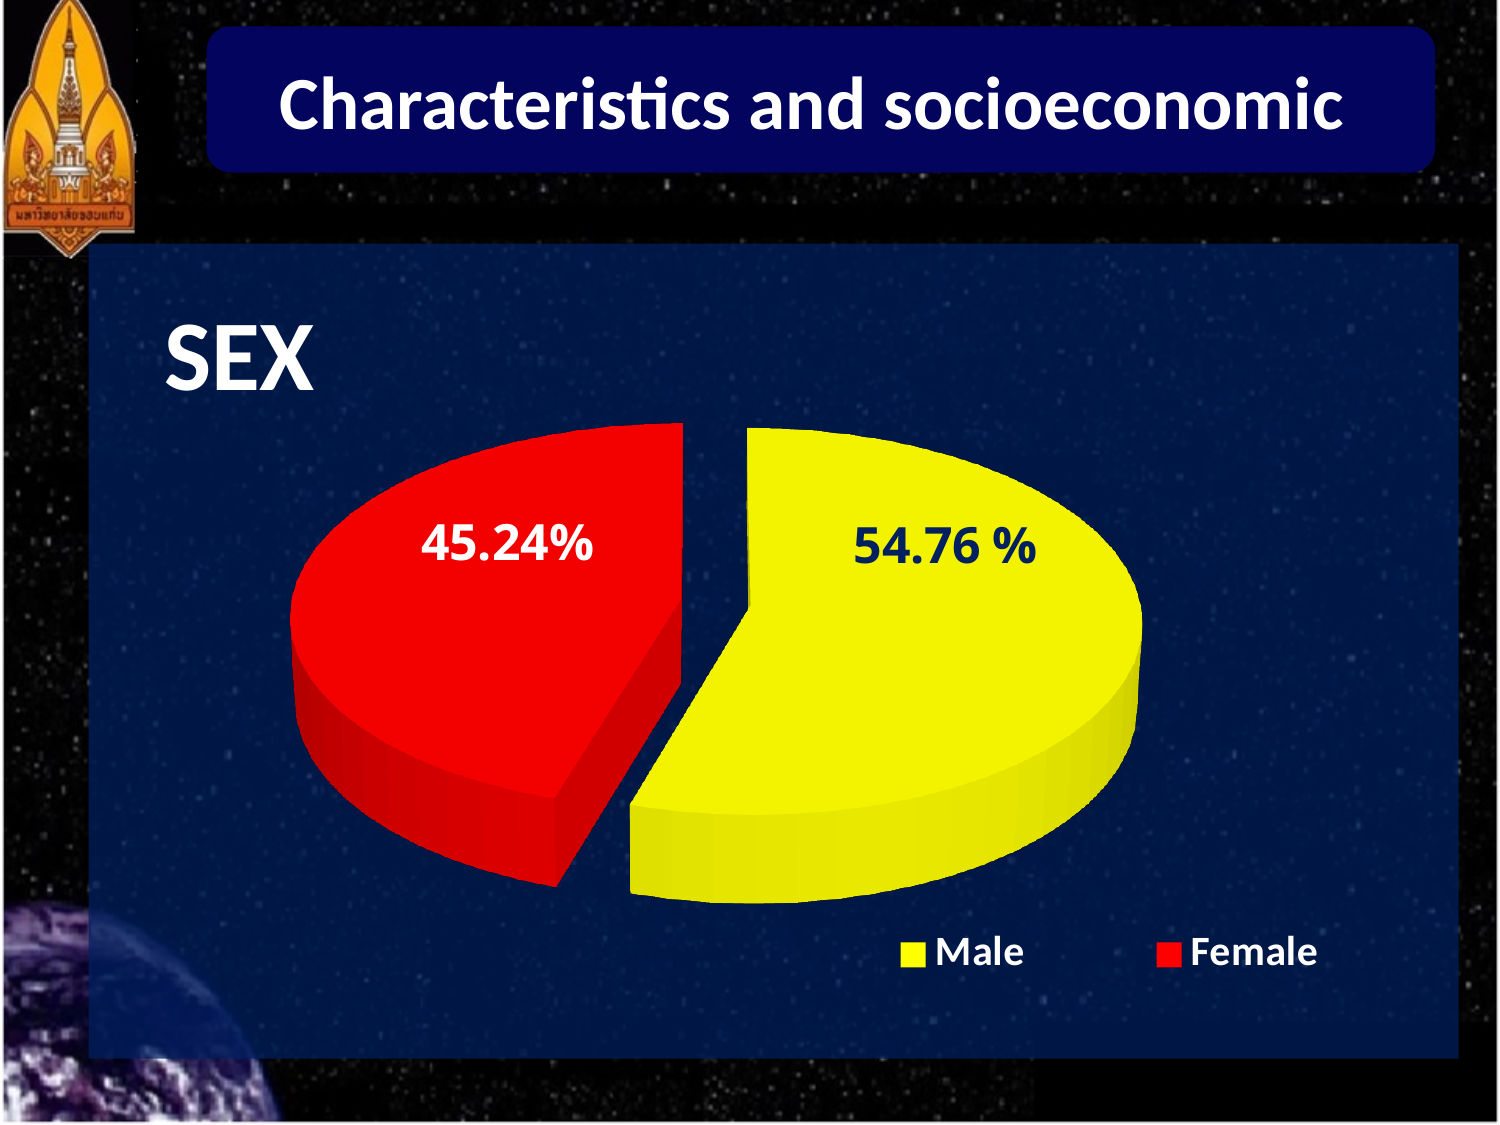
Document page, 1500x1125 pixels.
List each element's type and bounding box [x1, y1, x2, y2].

chart [88, 243, 1459, 1059]
picture [0, 0, 1500, 1125]
